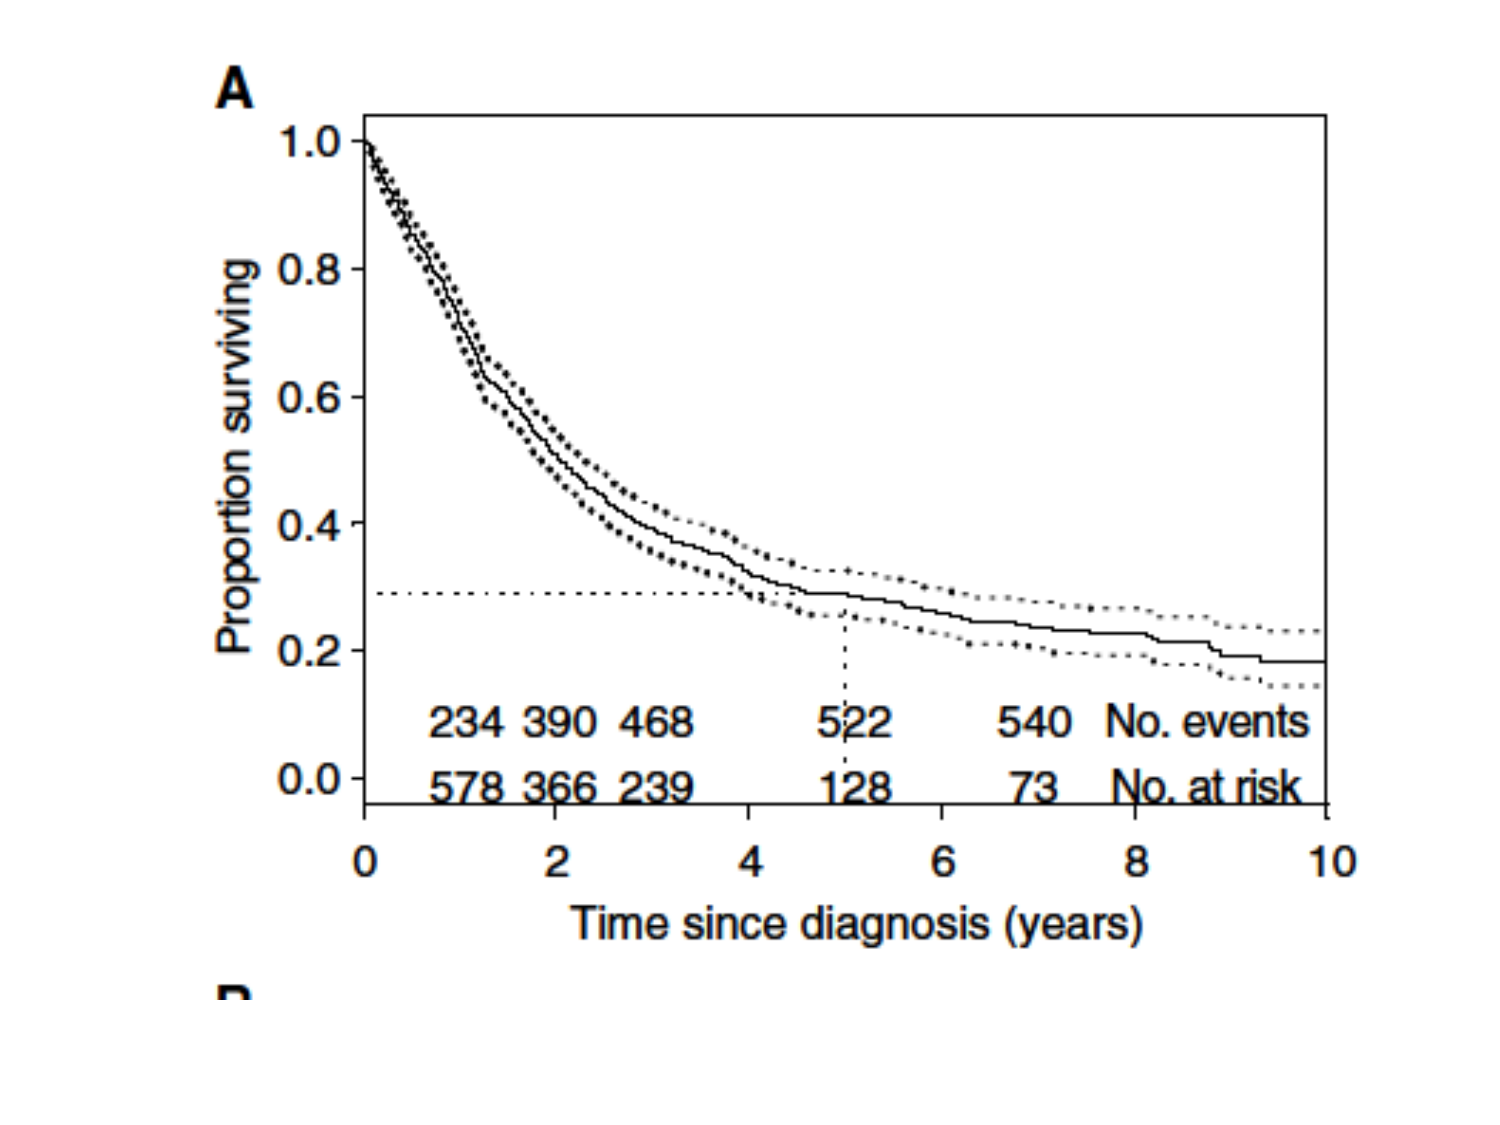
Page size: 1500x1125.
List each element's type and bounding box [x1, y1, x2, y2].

text_box [159, 37, 1460, 1000]
